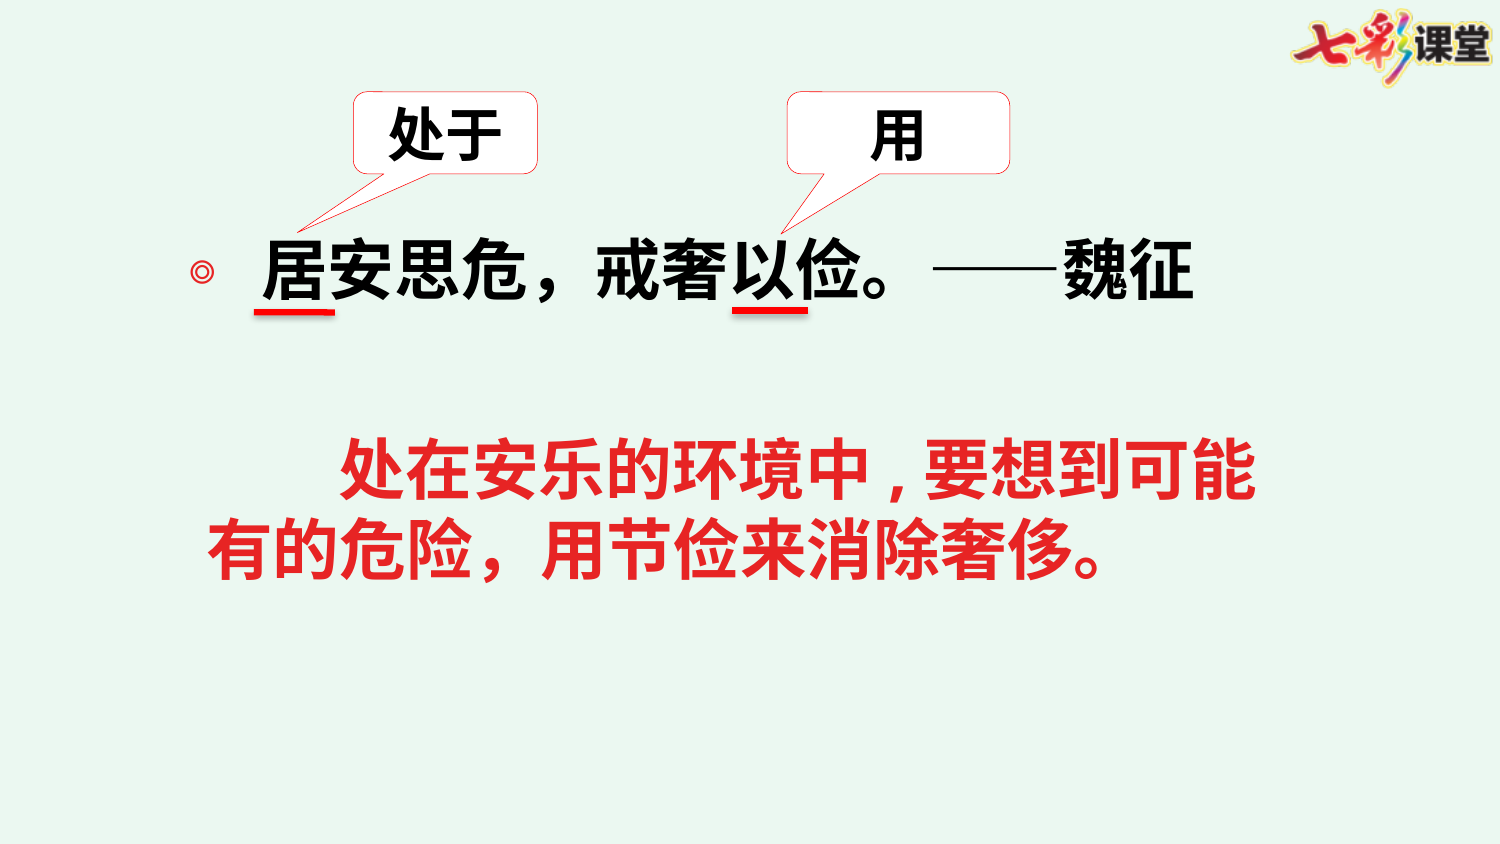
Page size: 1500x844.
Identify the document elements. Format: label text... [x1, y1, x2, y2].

text_box 处在安乐的环境中,要想到可能有的危险，用节俭来消除奢侈。 [191, 420, 1317, 596]
text_box 用 [785, 89, 1012, 220]
picture [1289, 8, 1495, 89]
text_box 居安思危，戒奢以俭。——魏征 [171, 220, 1377, 316]
text_box 处于 [312, 89, 540, 220]
